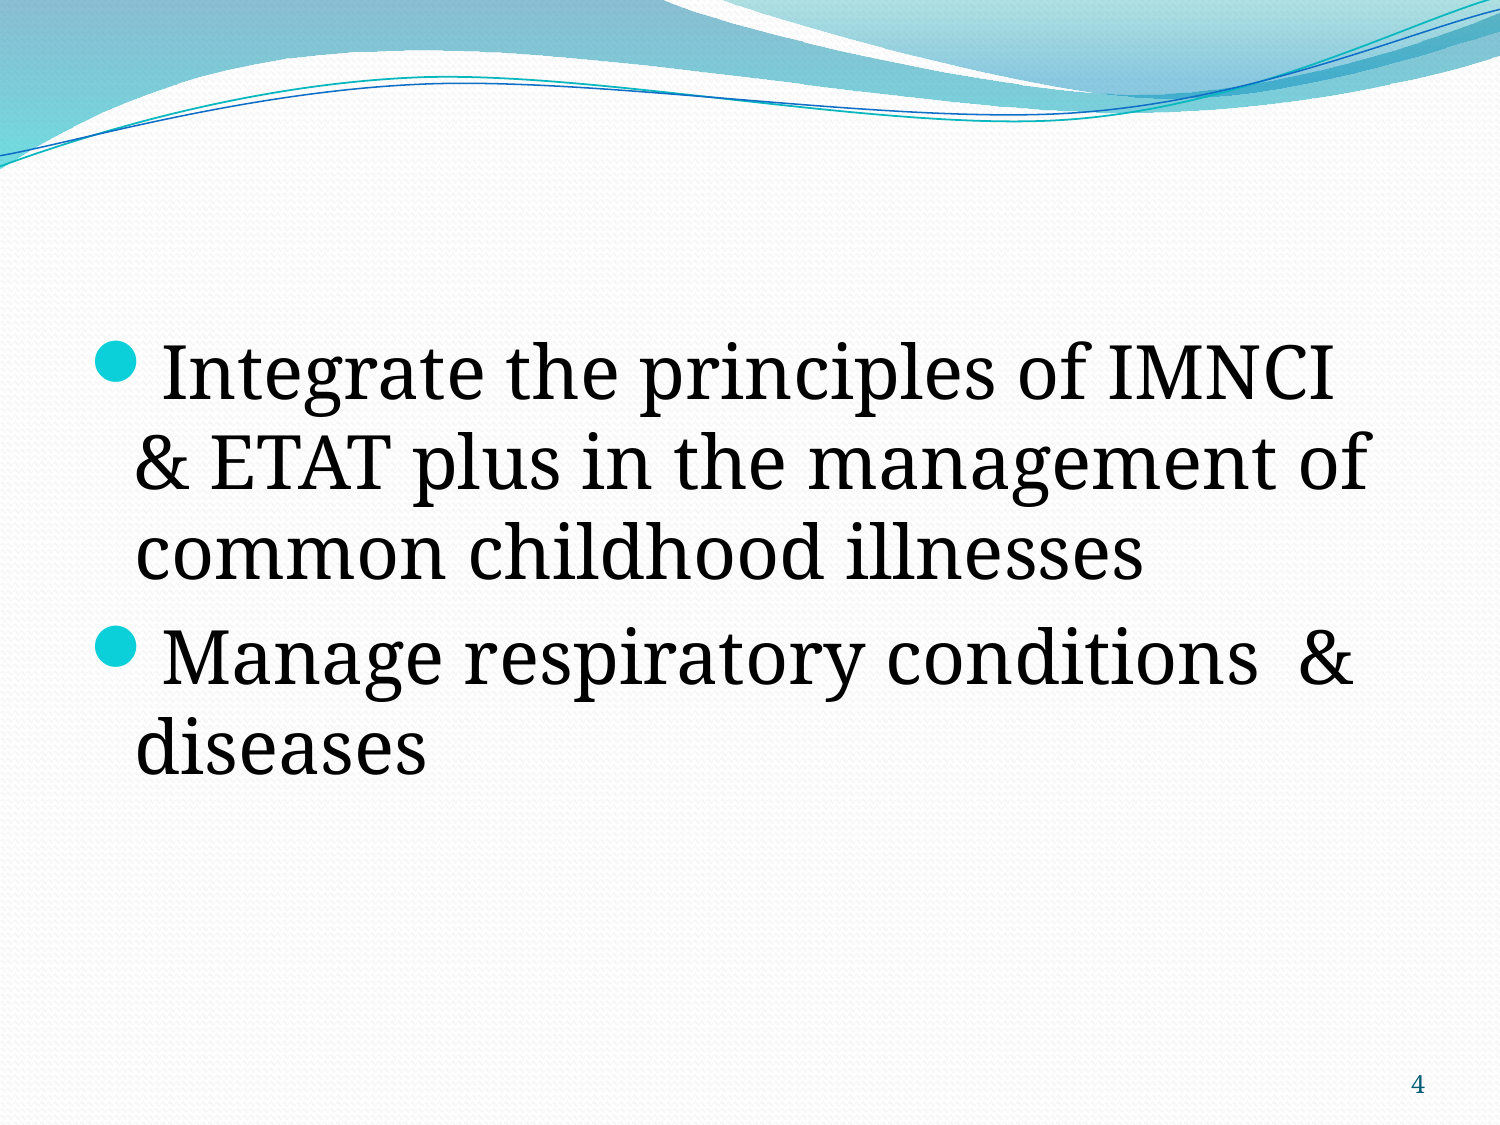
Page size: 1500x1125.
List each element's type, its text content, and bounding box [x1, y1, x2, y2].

list Integrate the principles of IMNCI & ETAT plus in the management of common childhood illnesses Manage respiratory conditions & diseases [75, 317, 1425, 1038]
slide_number 4 [1299, 1042, 1425, 1103]
